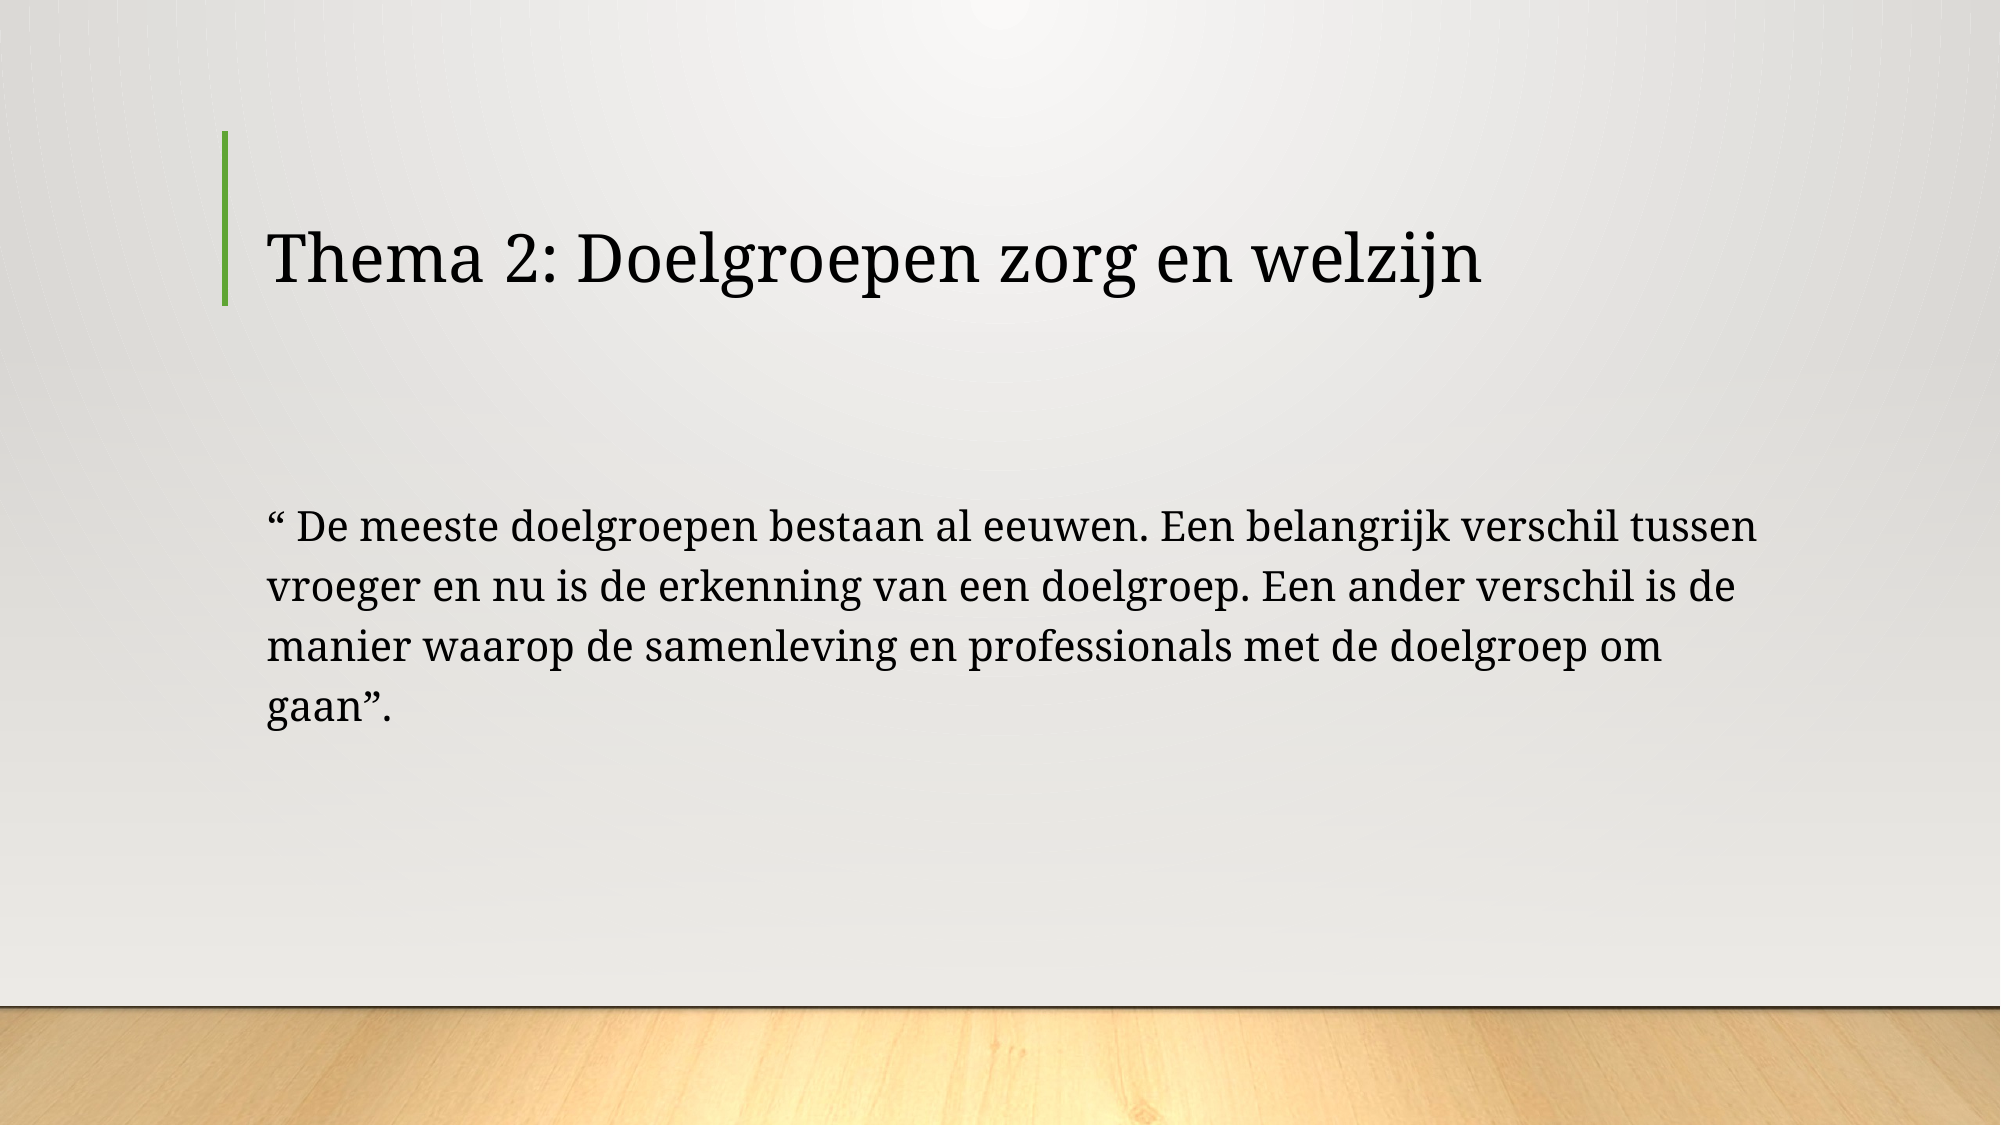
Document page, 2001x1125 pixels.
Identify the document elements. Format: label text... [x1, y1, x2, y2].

list “ De meeste doelgroepen bestaan al eeuwen. Een belangrijk verschil tussen vroeger en nu is de erkenning van een doelgroep. Een ander verschil is de manier waarop de samenleving en professionals met de doelgroep om gaan”. [251, 330, 1814, 897]
title Thema 2: Doelgroepen zorg en welzijn [251, 131, 1814, 305]
picture [0, 1006, 2000, 1125]
